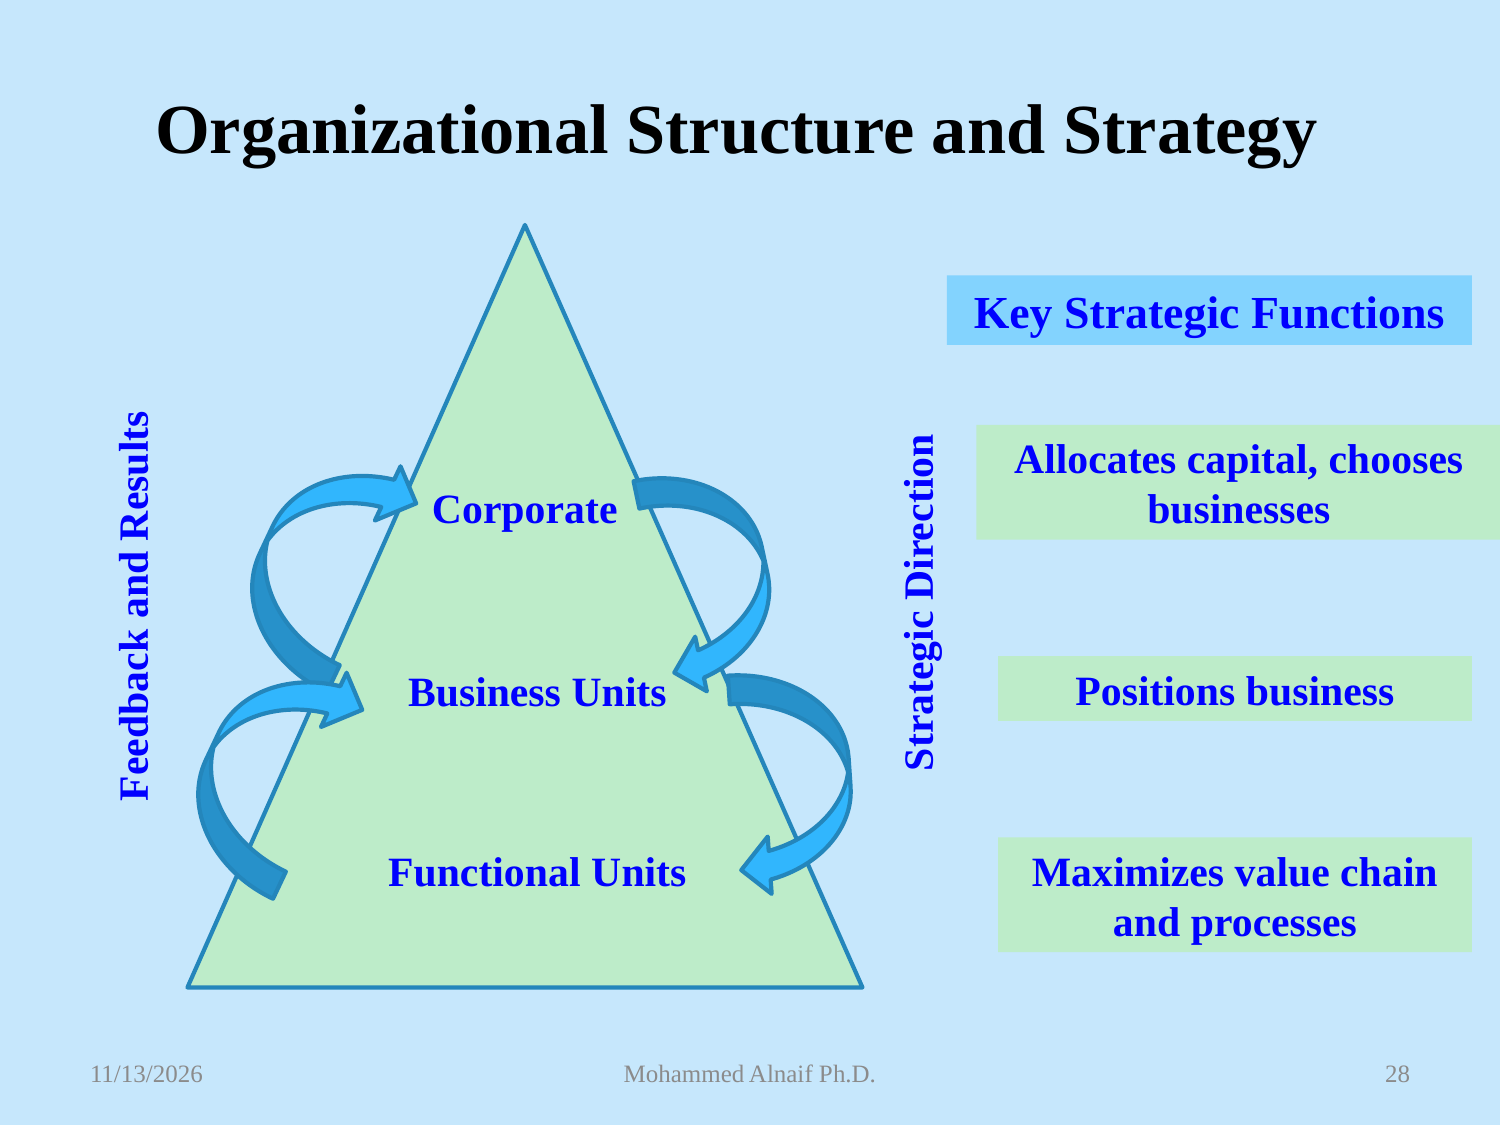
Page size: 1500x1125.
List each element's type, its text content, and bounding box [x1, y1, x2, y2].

text_box Maximizes value chain and processes [998, 837, 1472, 953]
text_box Functional Units [349, 837, 725, 903]
title Organizational Structure and Strategy [99, 75, 1375, 175]
text_box Positions business [998, 656, 1472, 721]
text_box [185, 508, 865, 990]
text_box Key Strategic Functions [946, 275, 1472, 345]
text_box [250, 464, 419, 682]
text_box [631, 476, 772, 694]
text_box Business Units [375, 657, 700, 723]
text_box [409, 222, 638, 485]
footer Mohammed Alnaif Ph.D. [512, 1042, 988, 1103]
slide_number 28 [1074, 1042, 1425, 1103]
text_box Strategic Direction [883, 390, 949, 816]
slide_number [75, 1042, 425, 1103]
text_box Allocates capital, chooses businesses [976, 424, 1500, 540]
text_box Feedback and Results [98, 393, 164, 819]
text_box [725, 673, 853, 896]
text_box Corporate [412, 474, 638, 540]
text_box [196, 670, 365, 901]
